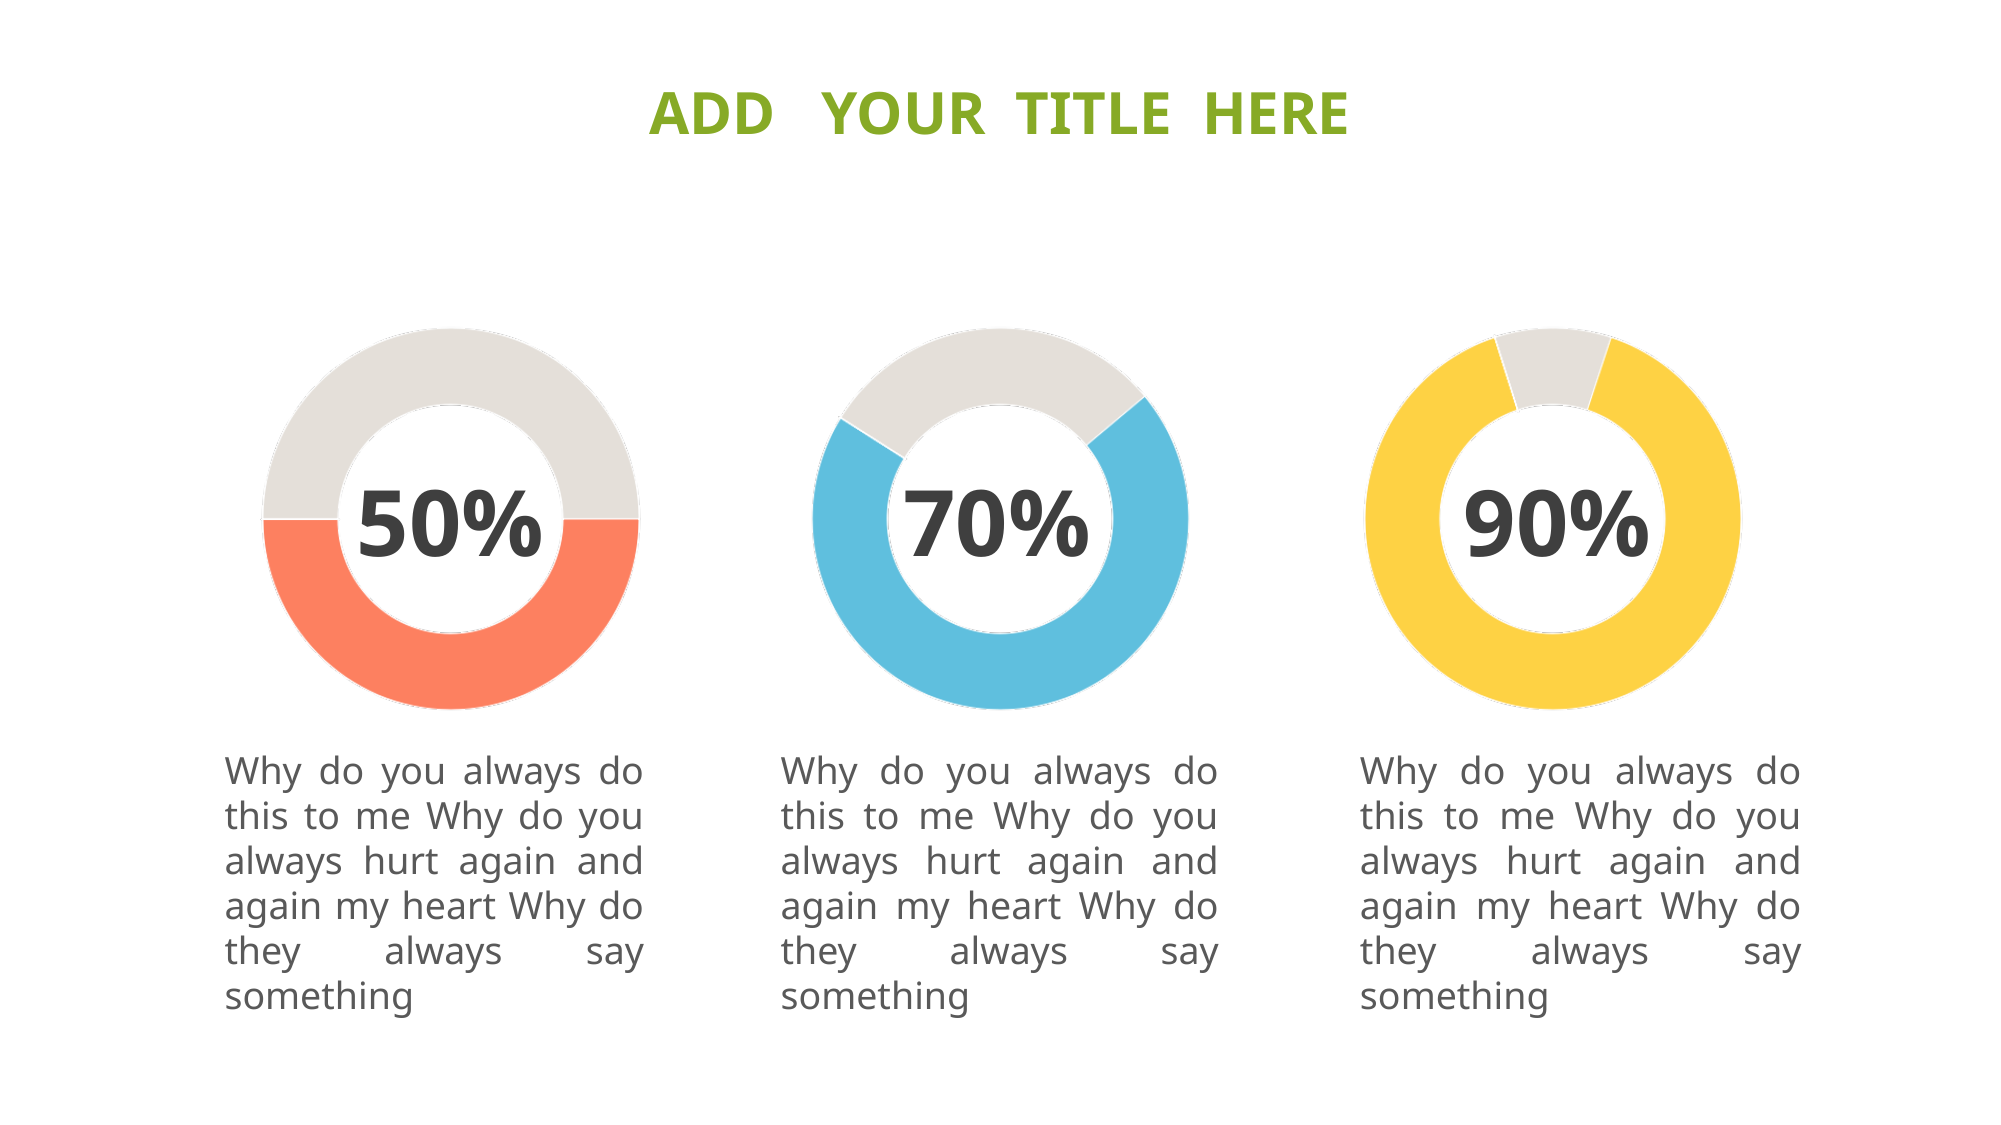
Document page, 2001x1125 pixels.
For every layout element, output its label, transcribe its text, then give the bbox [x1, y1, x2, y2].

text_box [1218, 309, 1887, 729]
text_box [666, 309, 1217, 729]
text_box Why do you always do this to me Why do you always hurt again and again my heart Why do they always say something [765, 739, 1234, 1025]
text_box Why do you always do this to me Why do you always hurt again and again my heart Why do they always say something [1345, 739, 1817, 1025]
text_box ADD YOUR TITLE HERE [496, 68, 1504, 154]
text_box Why do you always do this to me Why do you always hurt again and again my heart Why do they always say something [209, 739, 660, 1025]
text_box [116, 309, 665, 729]
